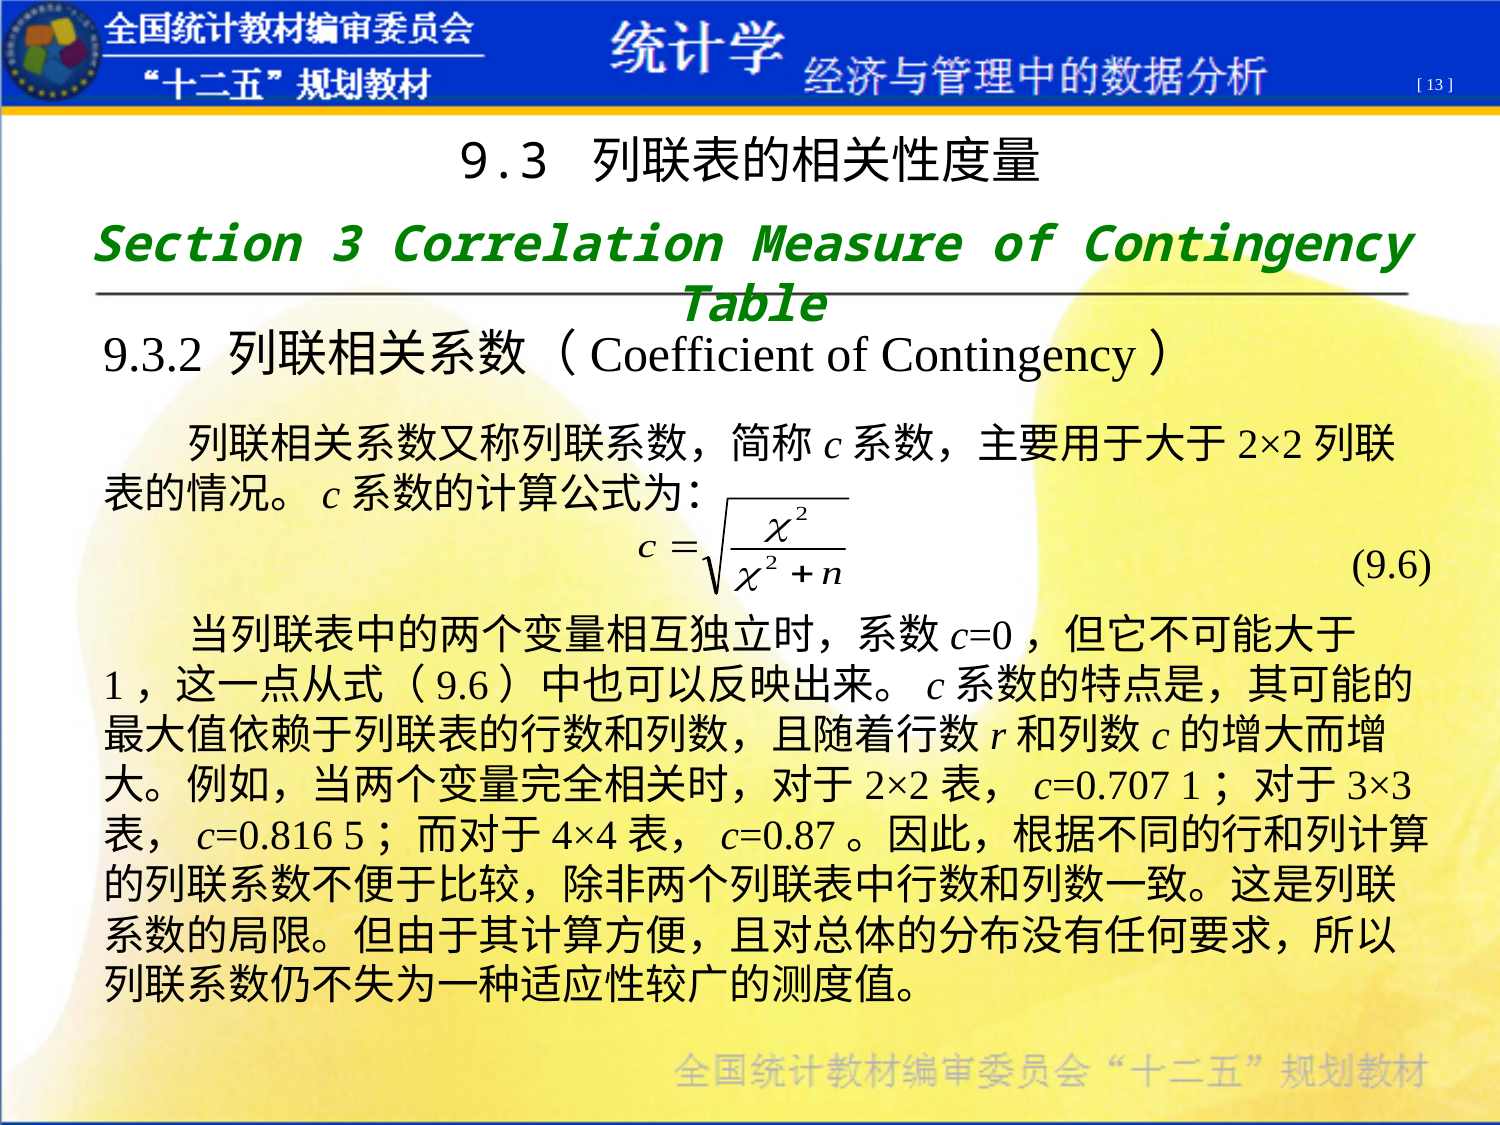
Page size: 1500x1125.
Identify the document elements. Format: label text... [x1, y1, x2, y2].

text_box 列联相关系数又称列联系数，简称c系数，主要用于大于2×2列联表的情况。c系数的计算公式为： (9.6) 当列联表中的两个变量相互独立时，系数c=0，但它不可能大于1，这一点从式（9.6）中也可以反映出来。c系数的特点是，其可能的最大值依赖于列联表的行数和列数，且随着行数r和列数c的增大而增大。例如，当两个变量完全相关时，对于2×2表，c=0.707 1；对于3×3表，c=0.816 5；而对于4×4表，c=0.87。因此，根据不同的行和列计算的列联系数不便于比较，除非两个列联表中行数和列数一致。这是列联系数的局限。但由于其计算方便，且对总体的分布没有任何要求，所以列联系数仍不失为一种适应性较广的测度值。 [88, 408, 1447, 1016]
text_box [631, 491, 857, 601]
text_box 9.3.2 列联相关系数（Coefficient of Contingency） [88, 314, 1412, 390]
text_box [ 13 ] [1364, 66, 1468, 142]
text_box Section 3 Correlation Measure of Contingency Table [64, 203, 1436, 339]
text_box 9.3 列联表的相关性度量 [64, 121, 1436, 196]
picture [0, 1, 1500, 1125]
